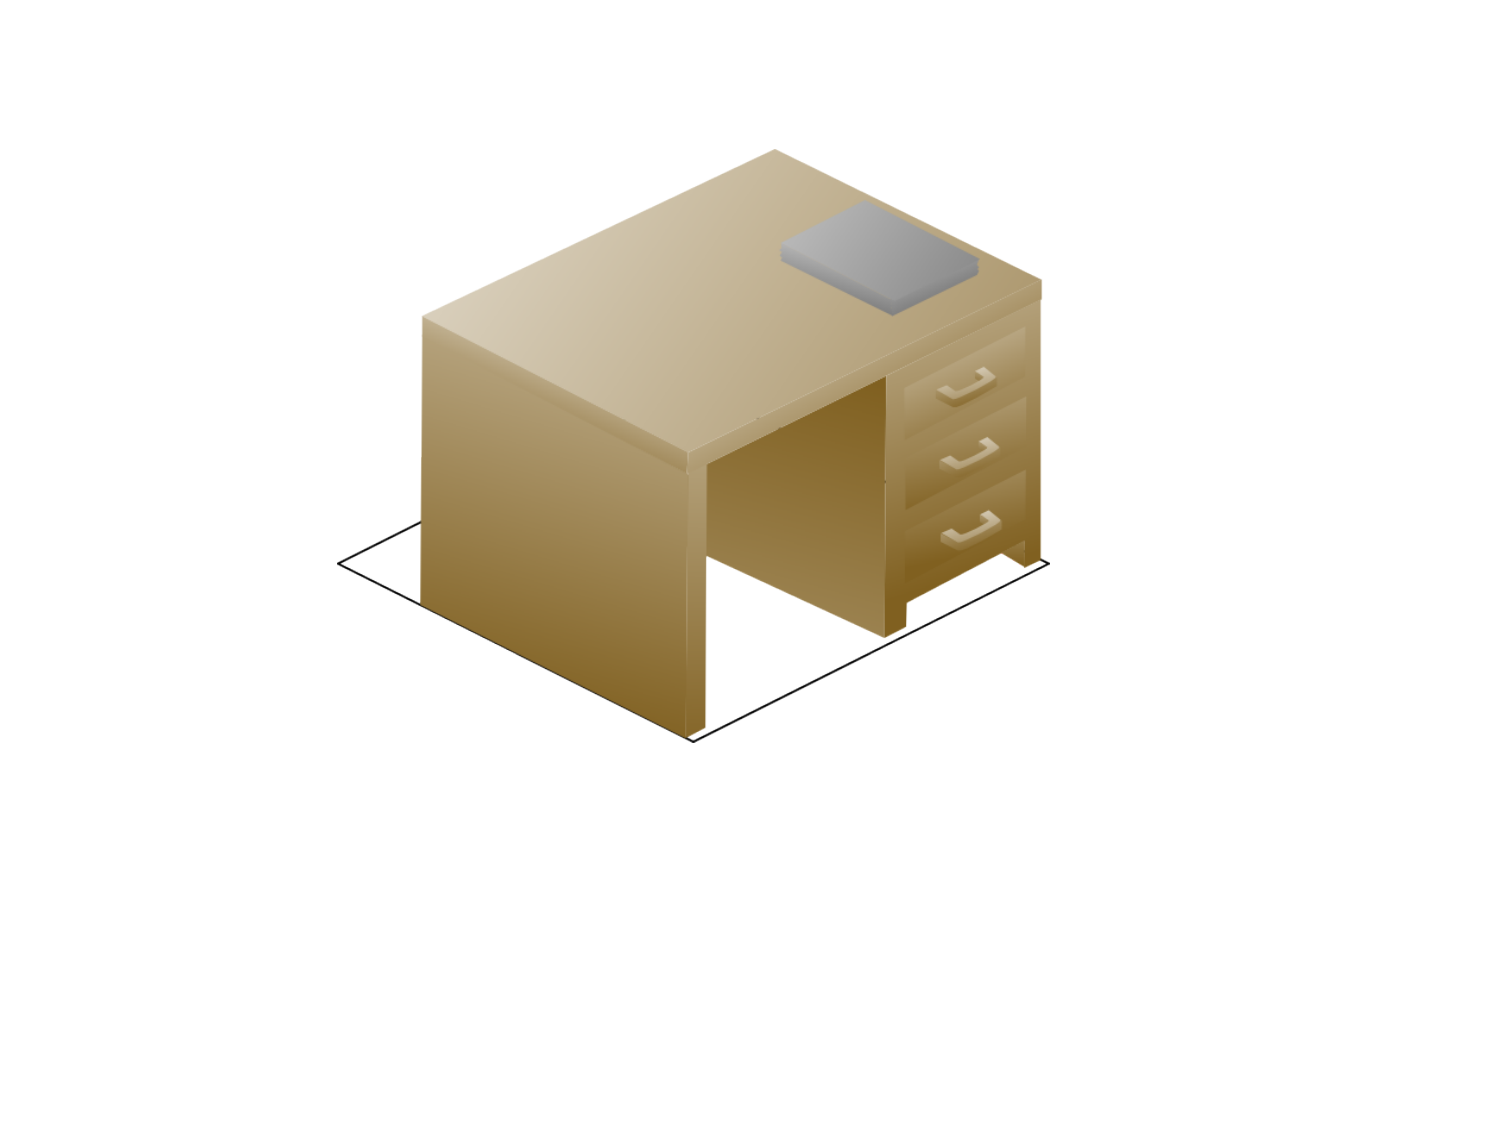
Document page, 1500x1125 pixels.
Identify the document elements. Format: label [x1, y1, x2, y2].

picture [337, 149, 1051, 743]
